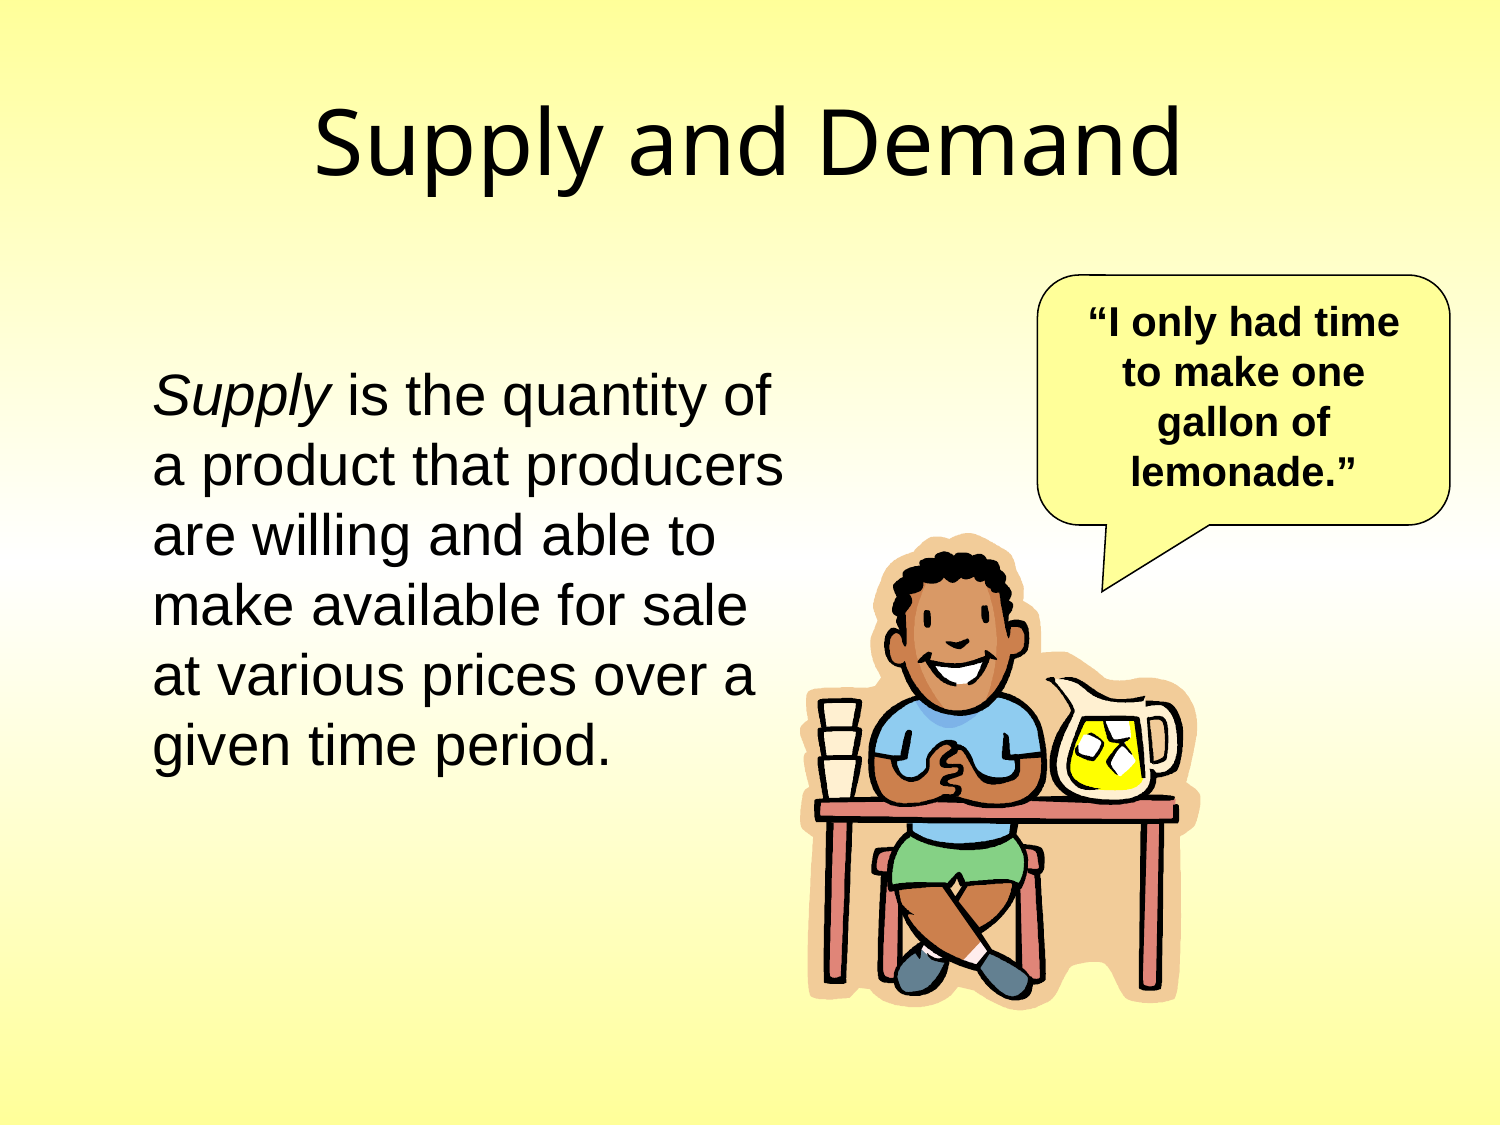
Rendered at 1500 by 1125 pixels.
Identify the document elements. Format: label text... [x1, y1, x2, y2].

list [799, 524, 1209, 1019]
list Supply is the quantity of a product that producers are willing and able to make available for sale at various prices over a given time period. [137, 350, 813, 863]
title Supply and Demand [75, 45, 1425, 233]
text_box “I only had time to make one gallon of lemonade.” [1037, 274, 1450, 526]
